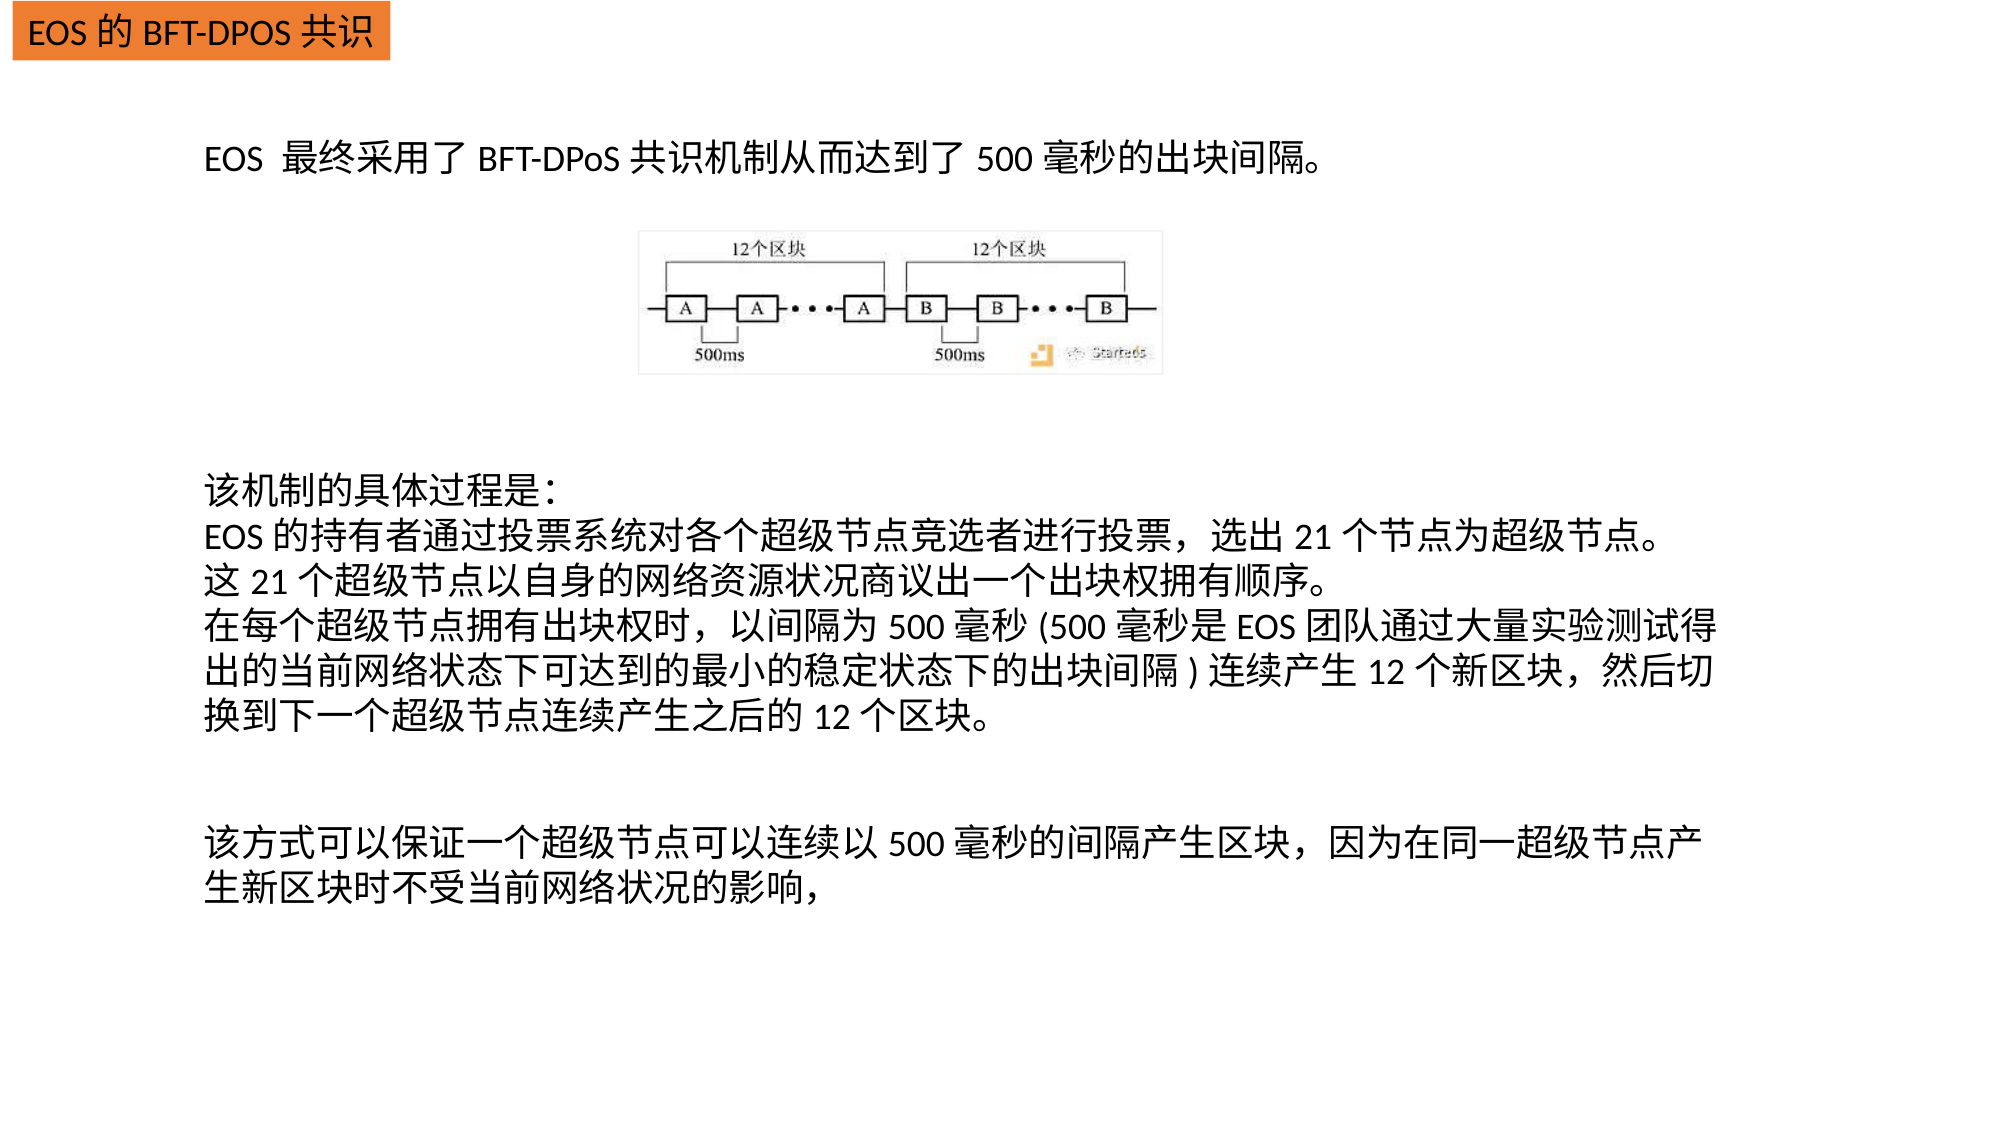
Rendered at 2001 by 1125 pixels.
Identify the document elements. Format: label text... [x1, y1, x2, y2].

text_box EOS的BFT-DPOS共识 [12, 0, 391, 61]
text_box 该方式可以保证一个超级节点可以连续以500毫秒的间隔产生区块，因为在同一超级节点产生新区块时不受当前网络状况的影响， [189, 811, 1748, 916]
text_box 该机制的具体过程是： EOS的持有者通过投票系统对各个超级节点竞选者进行投票，选出21个节点为超级节点。 这21个超级节点以自身的网络资源状况商议出一个出块权拥有顺序。 在每个超级节点拥有出块权时，以间隔为500毫秒(500毫秒是EOS团队通过大量实验测试得出的当前网络状态下可达到的最小的稳定状态下的出块间隔)连续产生12个新区块，然后切换到下一个超级节点连续产生之后的12个区块。 [189, 459, 1748, 745]
picture [616, 216, 1179, 392]
text_box EOS 最终采用了BFT-DPoS共识机制从而达到了500毫秒的出块间隔。 [189, 126, 1542, 186]
